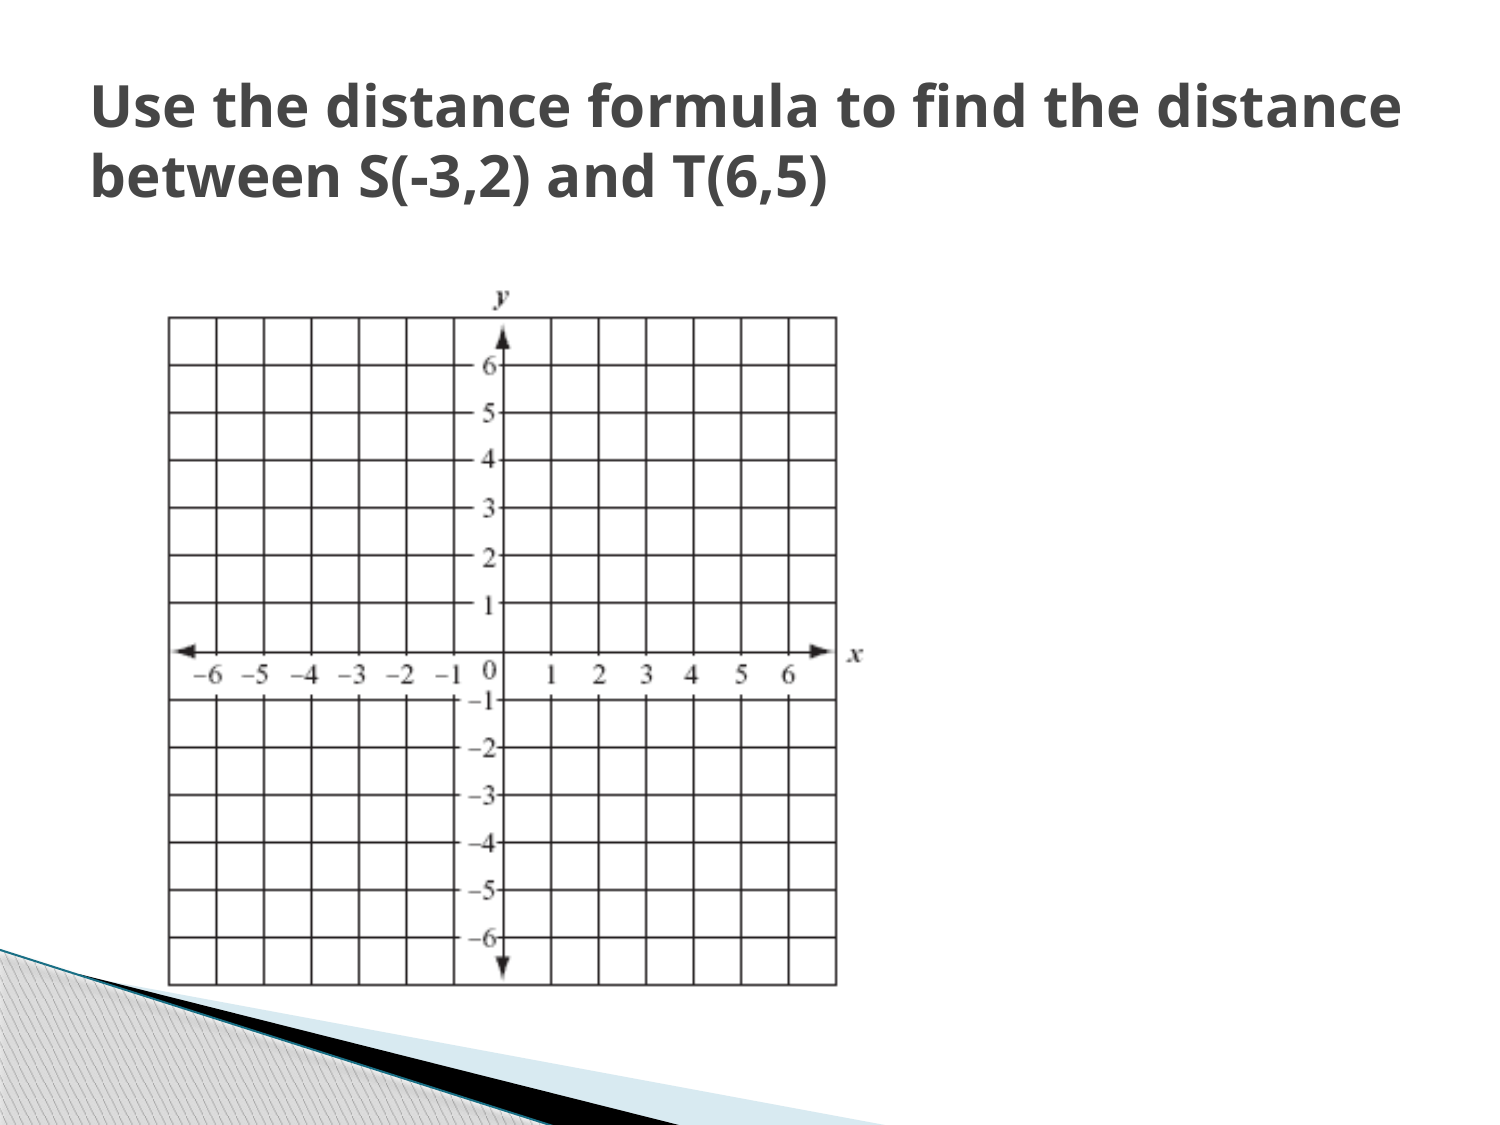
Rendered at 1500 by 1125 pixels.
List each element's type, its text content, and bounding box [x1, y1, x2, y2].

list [162, 287, 869, 991]
title Use the distance formula to find the distance between S(-3,2) and T(6,5) [75, 45, 1425, 233]
